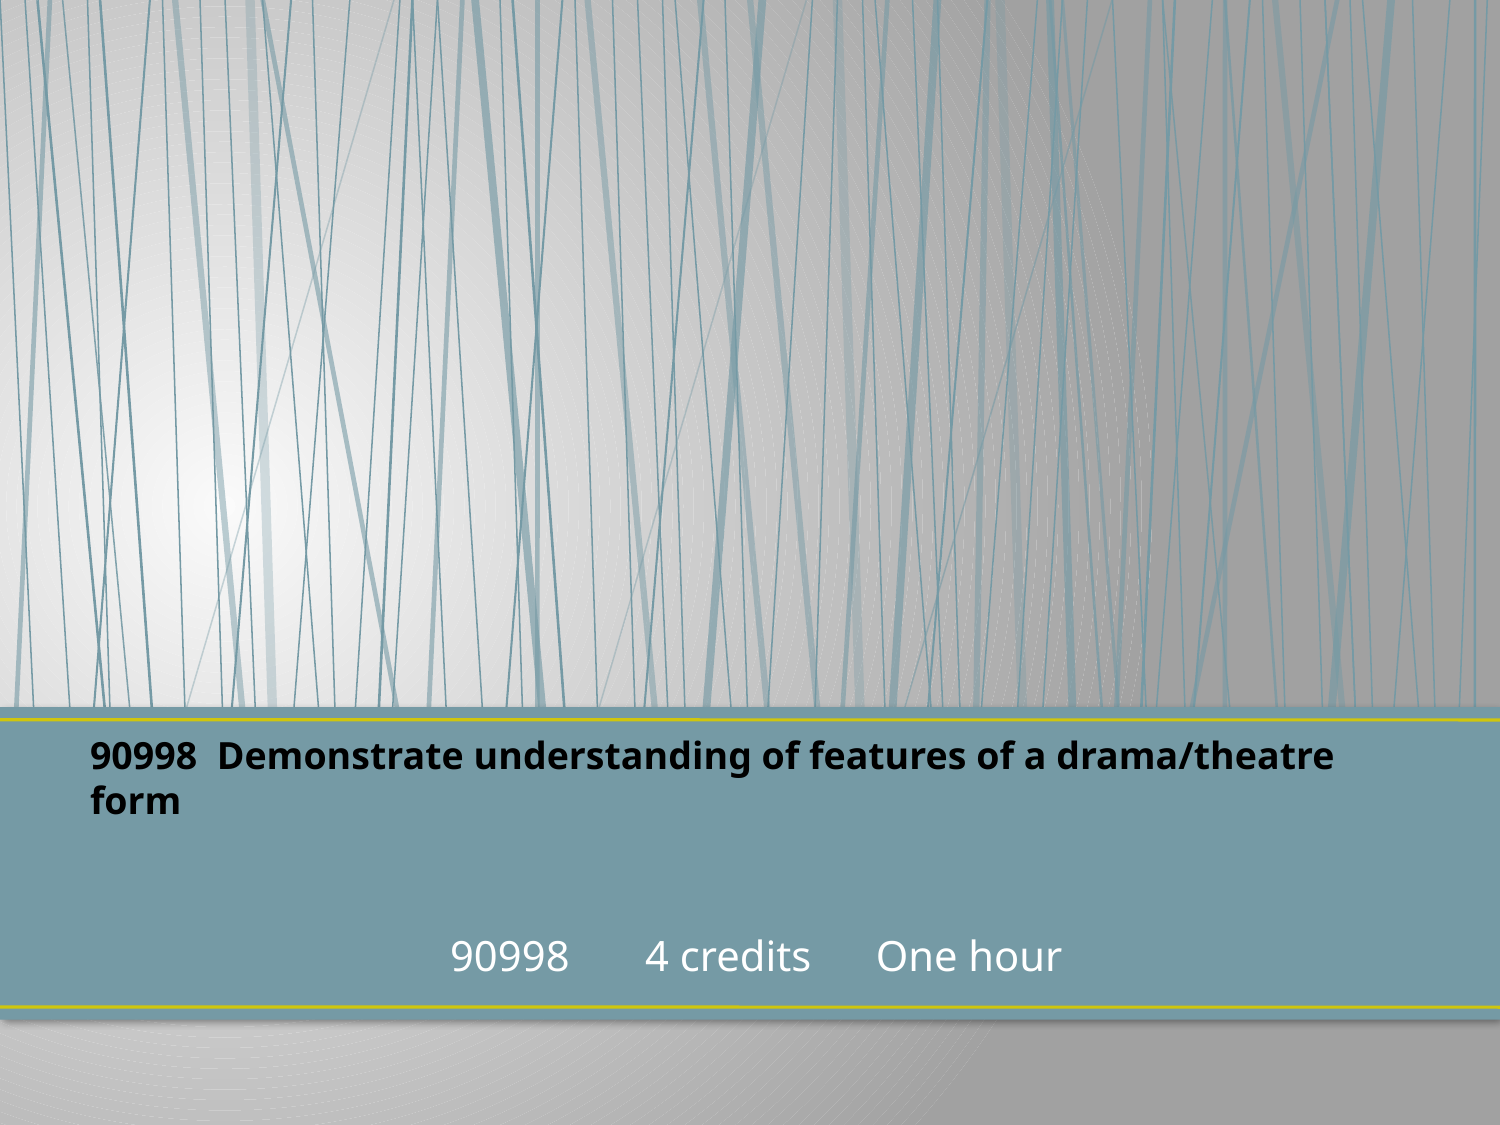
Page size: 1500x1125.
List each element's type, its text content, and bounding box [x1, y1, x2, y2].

title 90998 Demonstrate understanding of features of a drama/theatre form [75, 732, 1438, 920]
list 90998 4 credits One hour [75, 922, 1438, 991]
